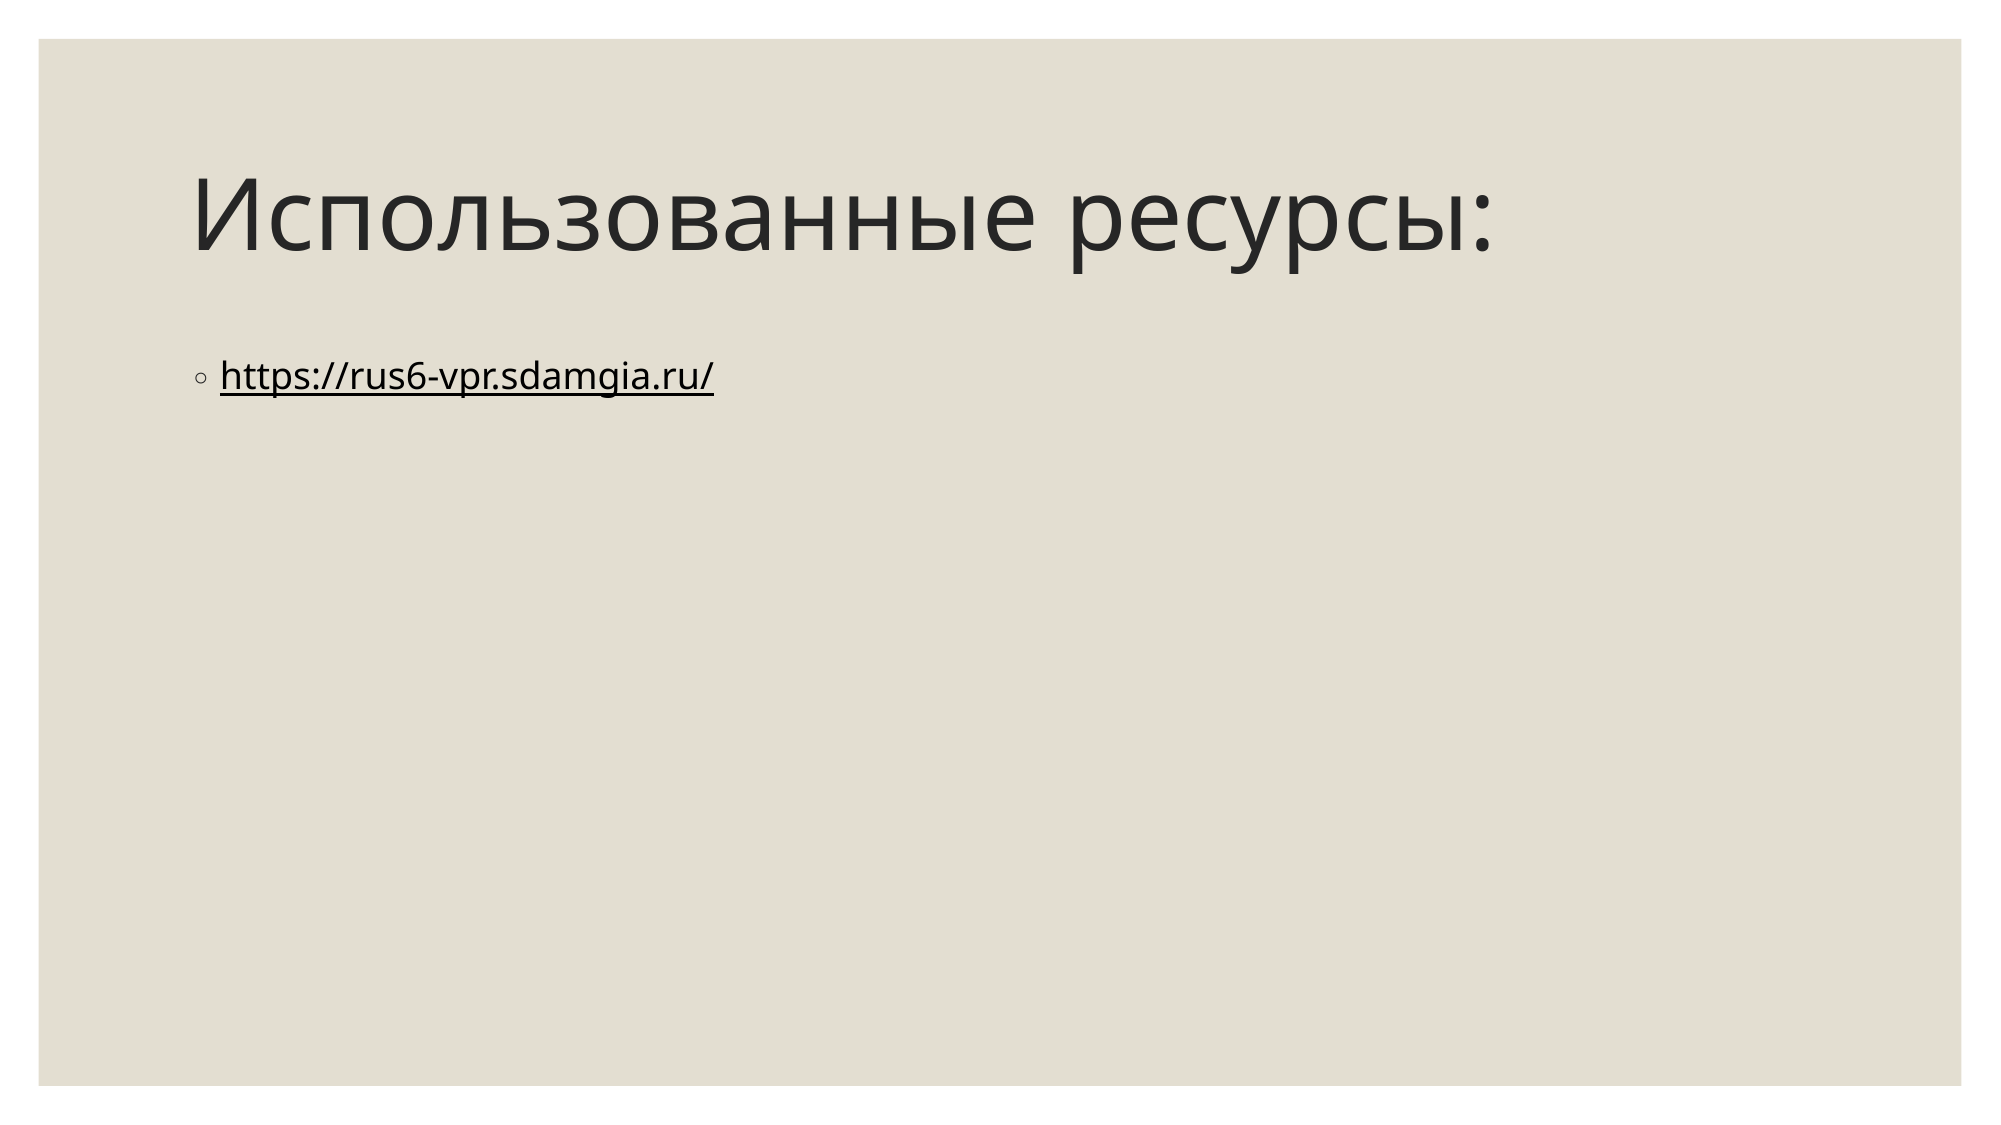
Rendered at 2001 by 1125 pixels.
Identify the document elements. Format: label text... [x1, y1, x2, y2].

list https://rus6-vpr.sdamgia.ru/ [174, 345, 1825, 990]
title Использованные ресурсы: [174, 105, 1825, 331]
